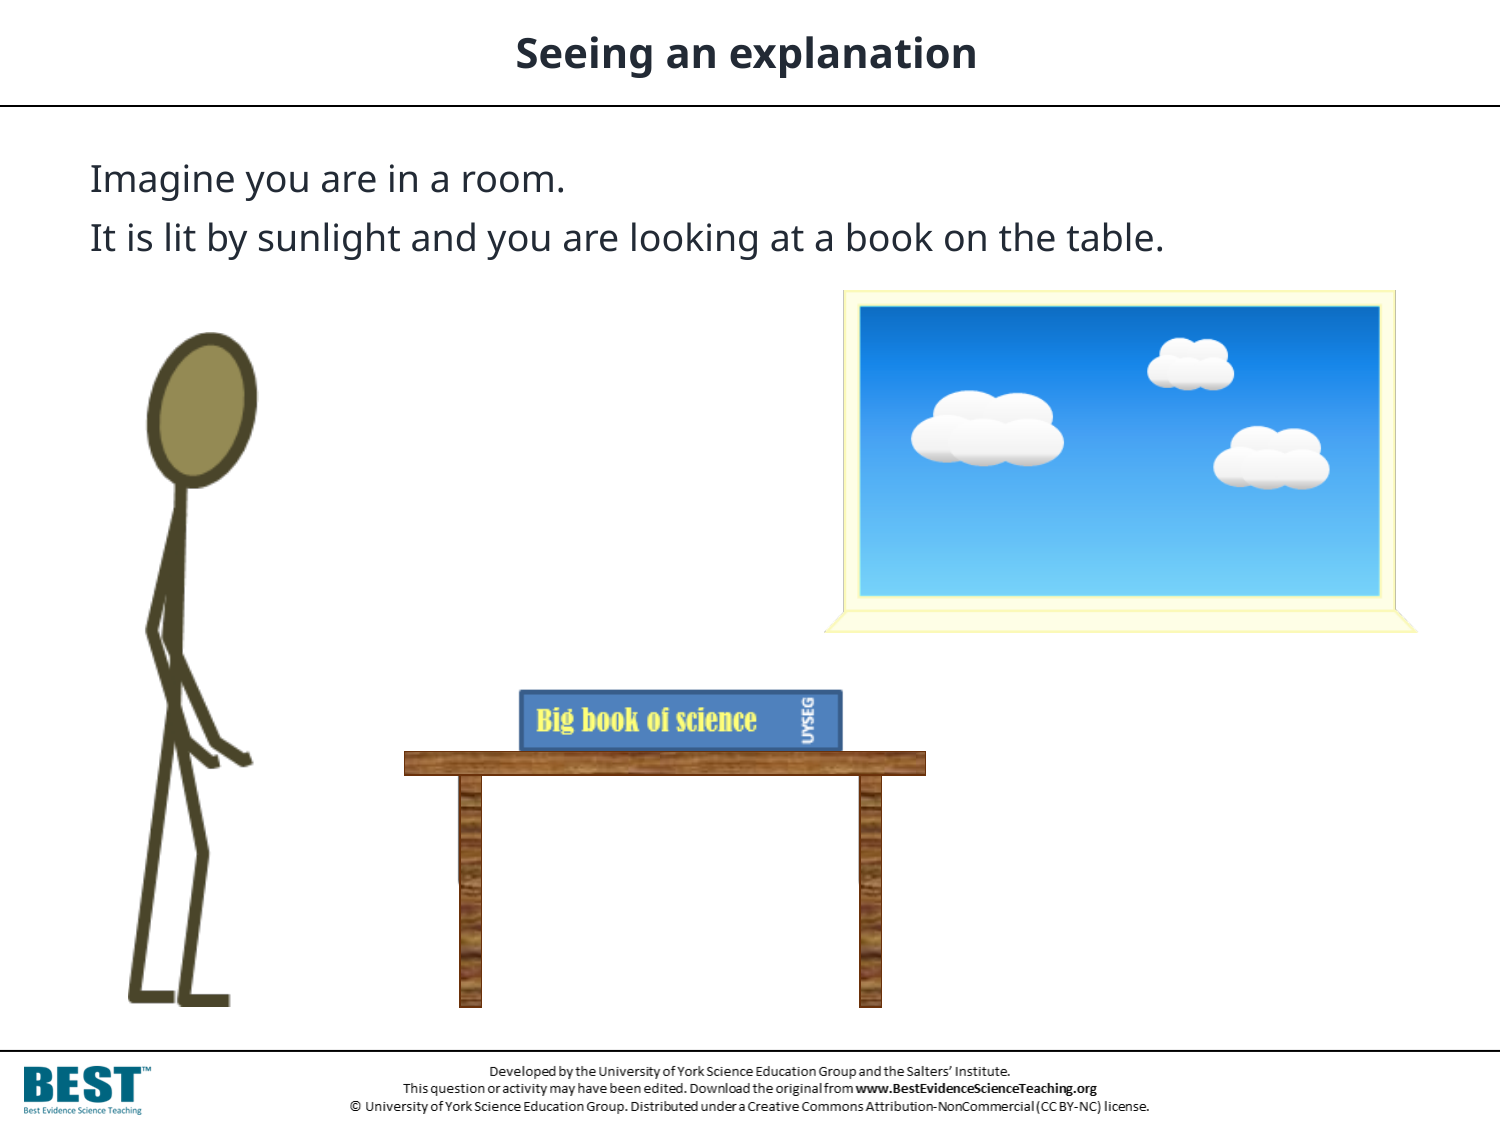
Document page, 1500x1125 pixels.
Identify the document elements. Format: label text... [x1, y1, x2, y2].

picture [0, 105, 1500, 1125]
text_box Seeing an explanation [23, 4, 1471, 99]
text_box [404, 682, 936, 1007]
